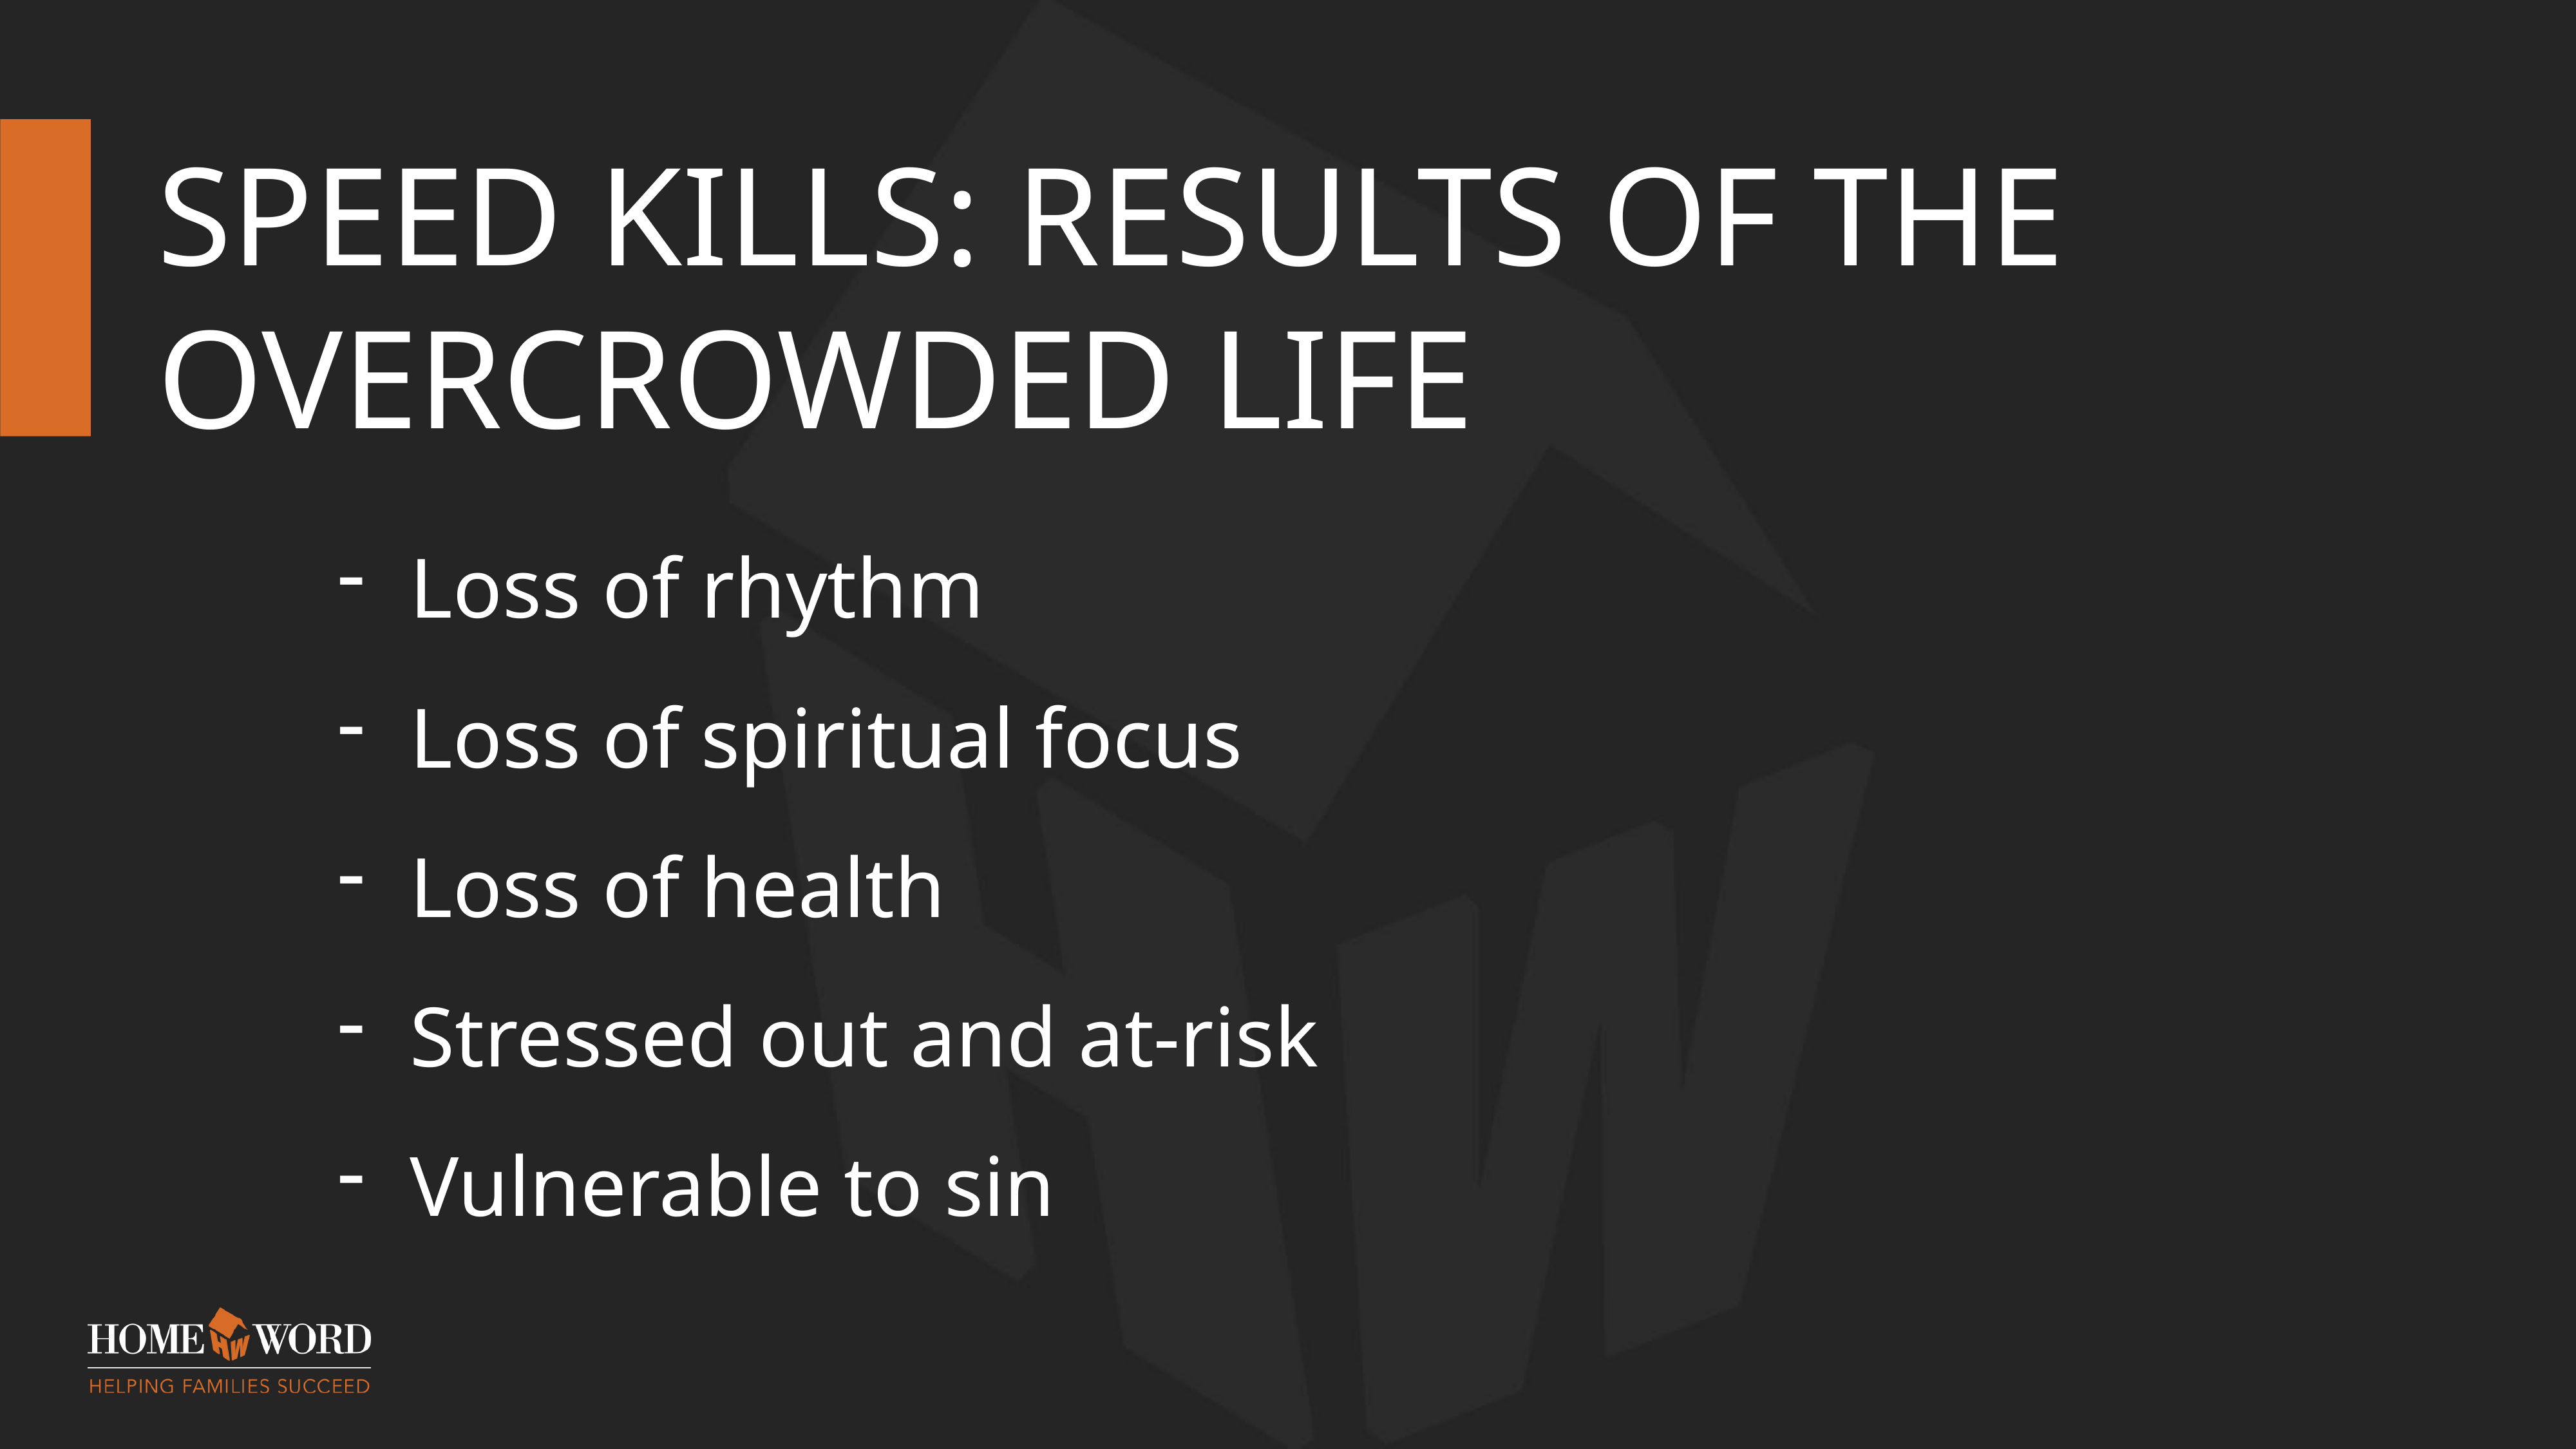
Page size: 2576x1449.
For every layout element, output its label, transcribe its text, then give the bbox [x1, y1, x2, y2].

text_box Loss of rhythm Loss of spiritual focus Loss of health Stressed out and at-risk Vulnerable to sin [332, 531, 2418, 1242]
picture [0, 0, 2576, 1449]
title Speed Kills: Results of the overcrowded life [151, 120, 2295, 466]
